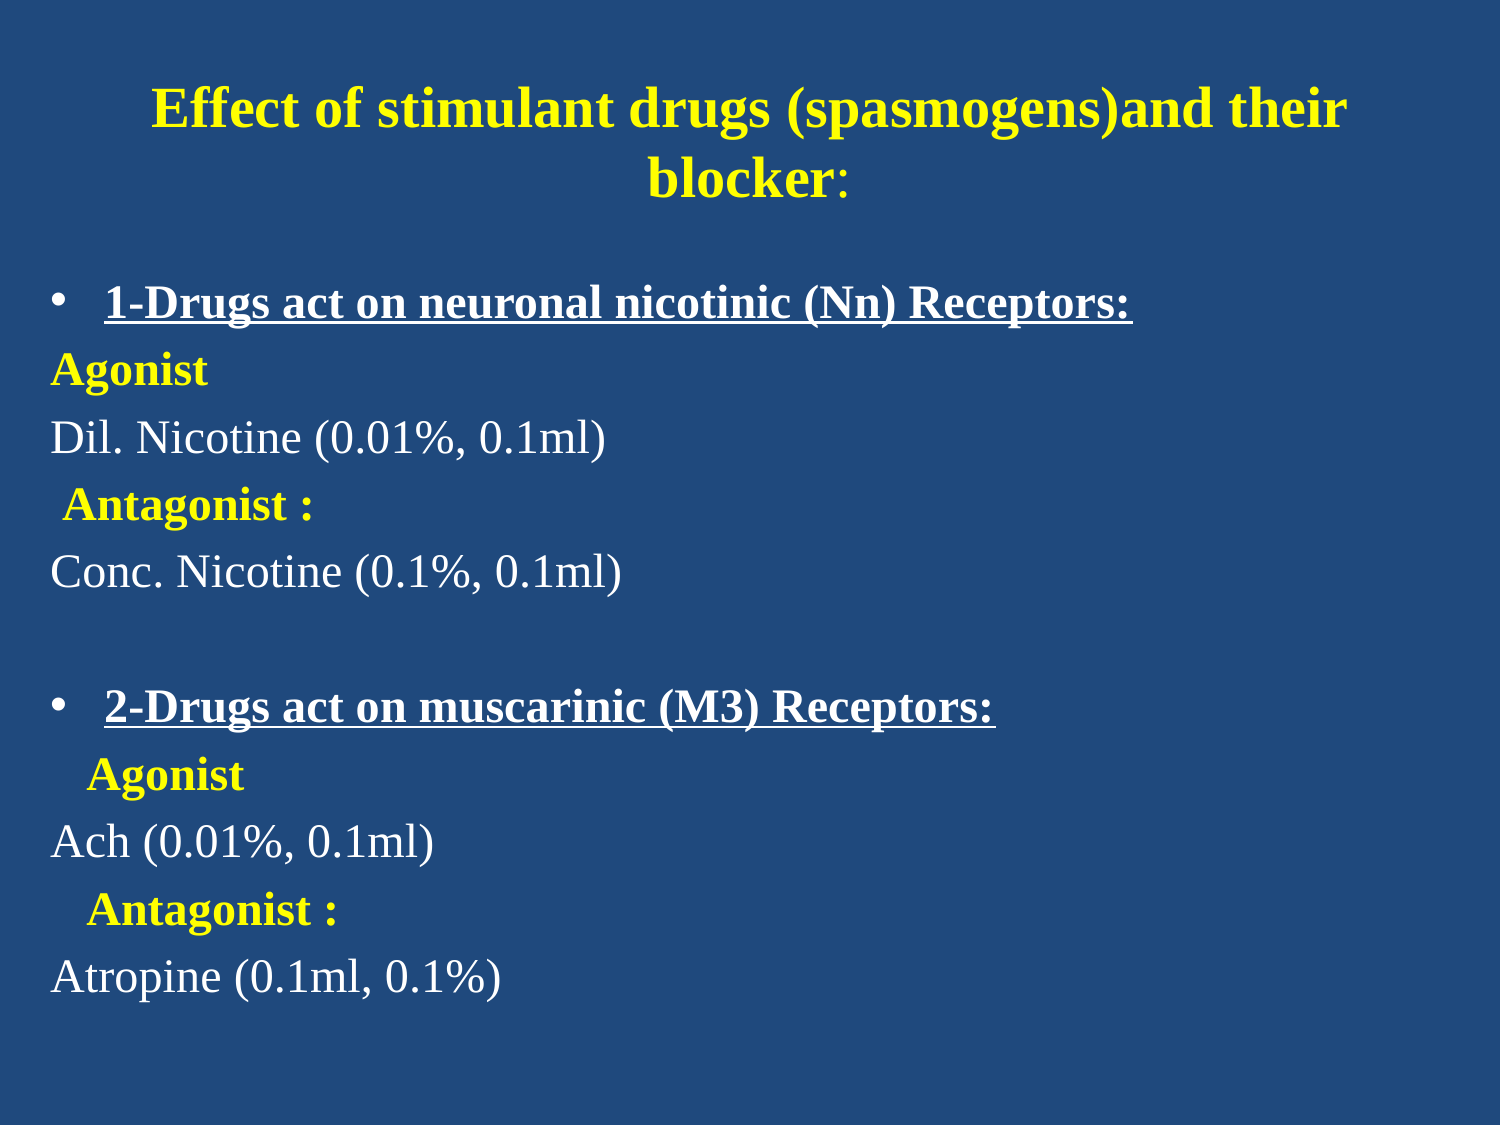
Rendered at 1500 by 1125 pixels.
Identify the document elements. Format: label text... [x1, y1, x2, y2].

title Effect of stimulant drugs (spasmogens)and their blocker: [75, 45, 1425, 233]
list 1-Drugs act on neuronal nicotinic (Nn) Receptors: Agonist Dil. Nicotine (0.01%, 0.1ml) Antagonist : Conc. Nicotine (0.1%, 0.1ml) 2-Drugs act on muscarinic (M3) Receptors: Agonist Ach (0.01%, 0.1ml) Antagonist : Atropine (0.1ml, 0.1%) [35, 262, 1465, 1079]
